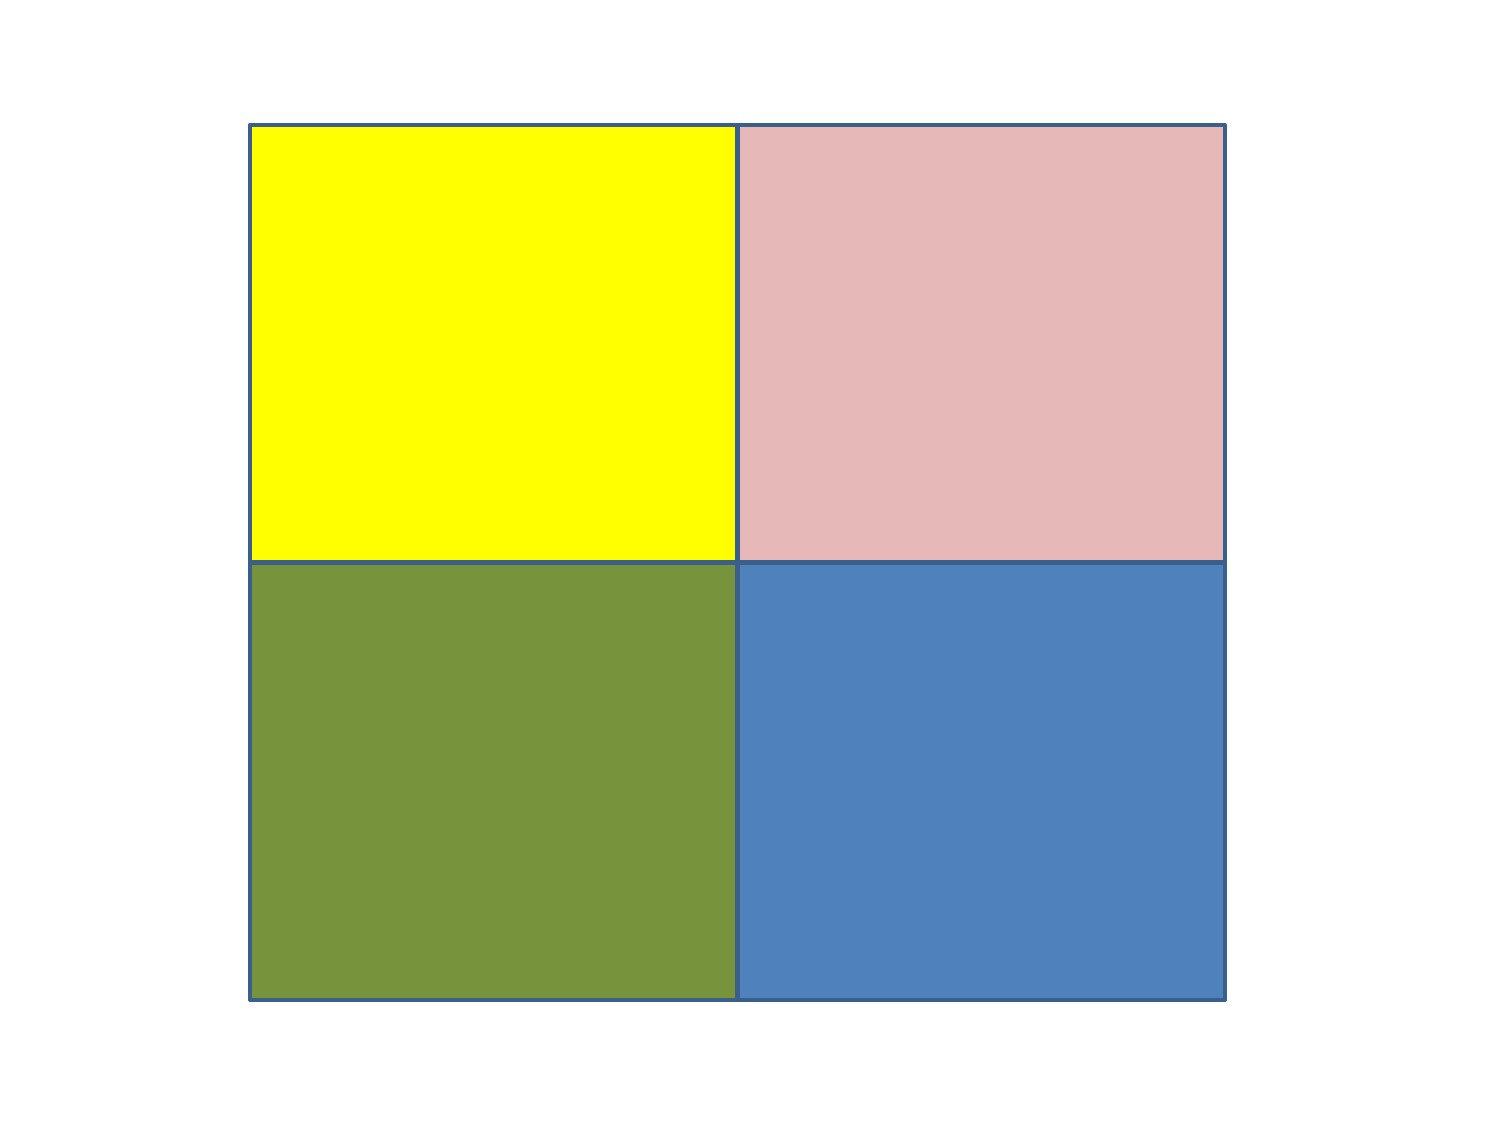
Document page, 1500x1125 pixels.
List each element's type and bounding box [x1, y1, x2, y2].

text_box [735, 123, 1227, 564]
text_box [248, 123, 735, 560]
text_box [248, 560, 740, 1002]
text_box [740, 564, 1227, 1002]
